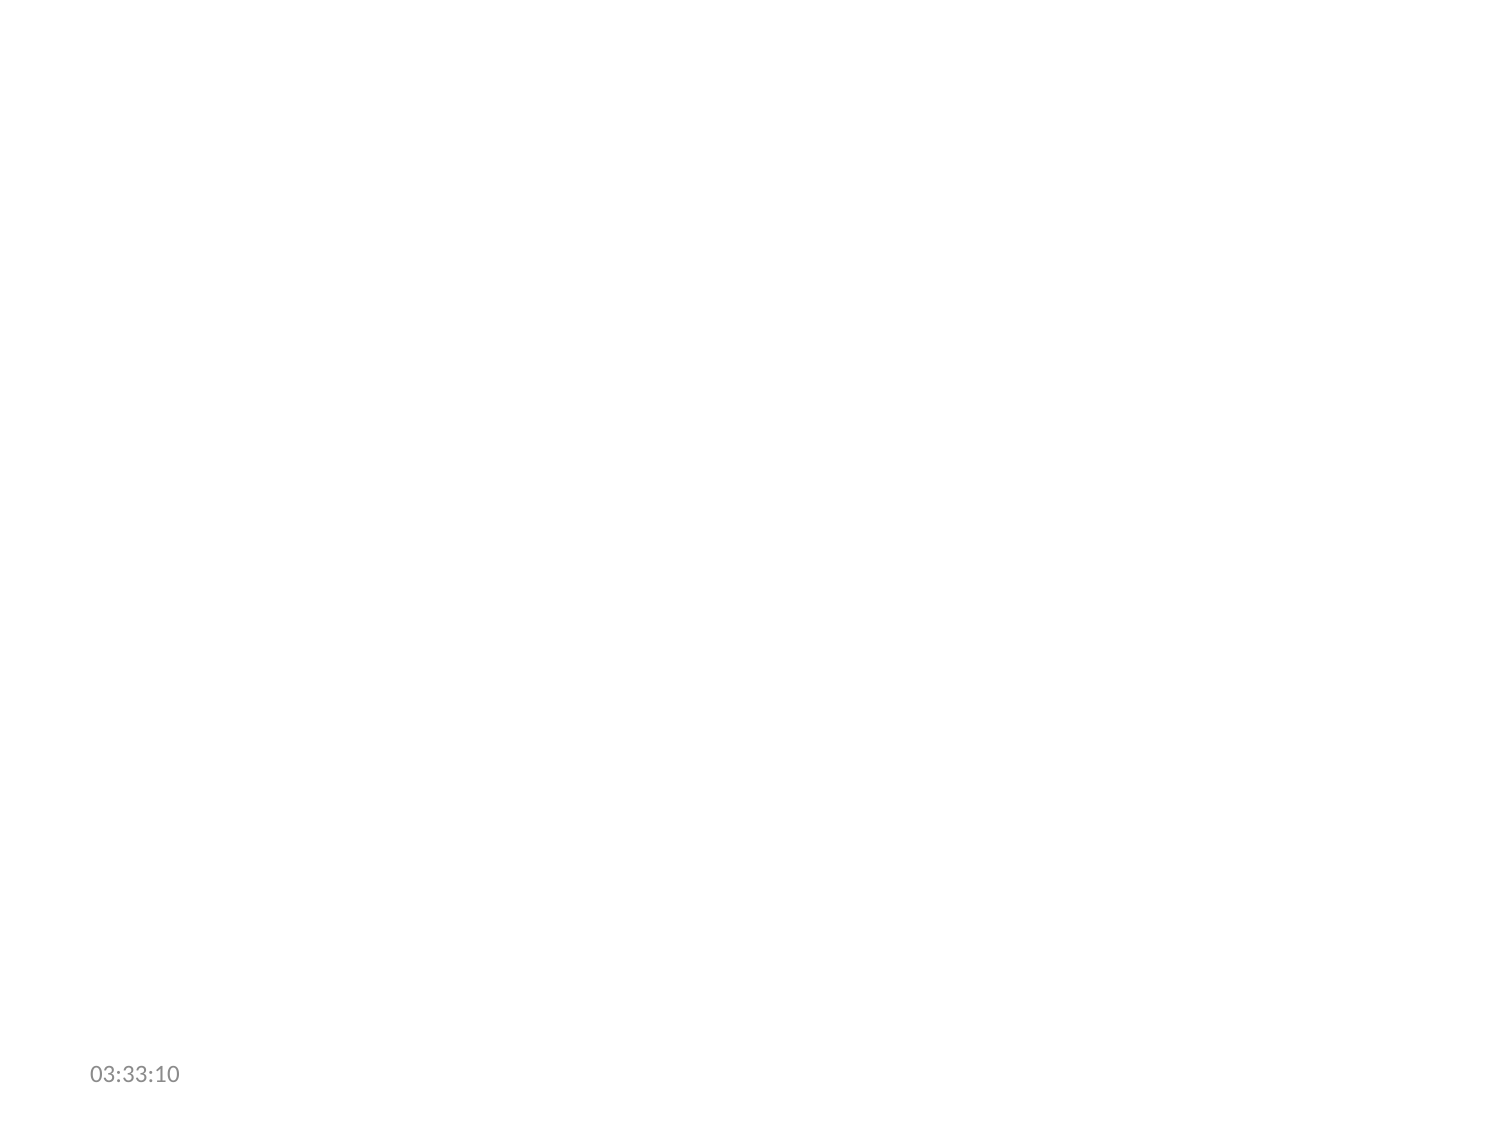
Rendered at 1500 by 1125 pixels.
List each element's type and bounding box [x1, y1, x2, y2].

slide_number [75, 1042, 425, 1103]
